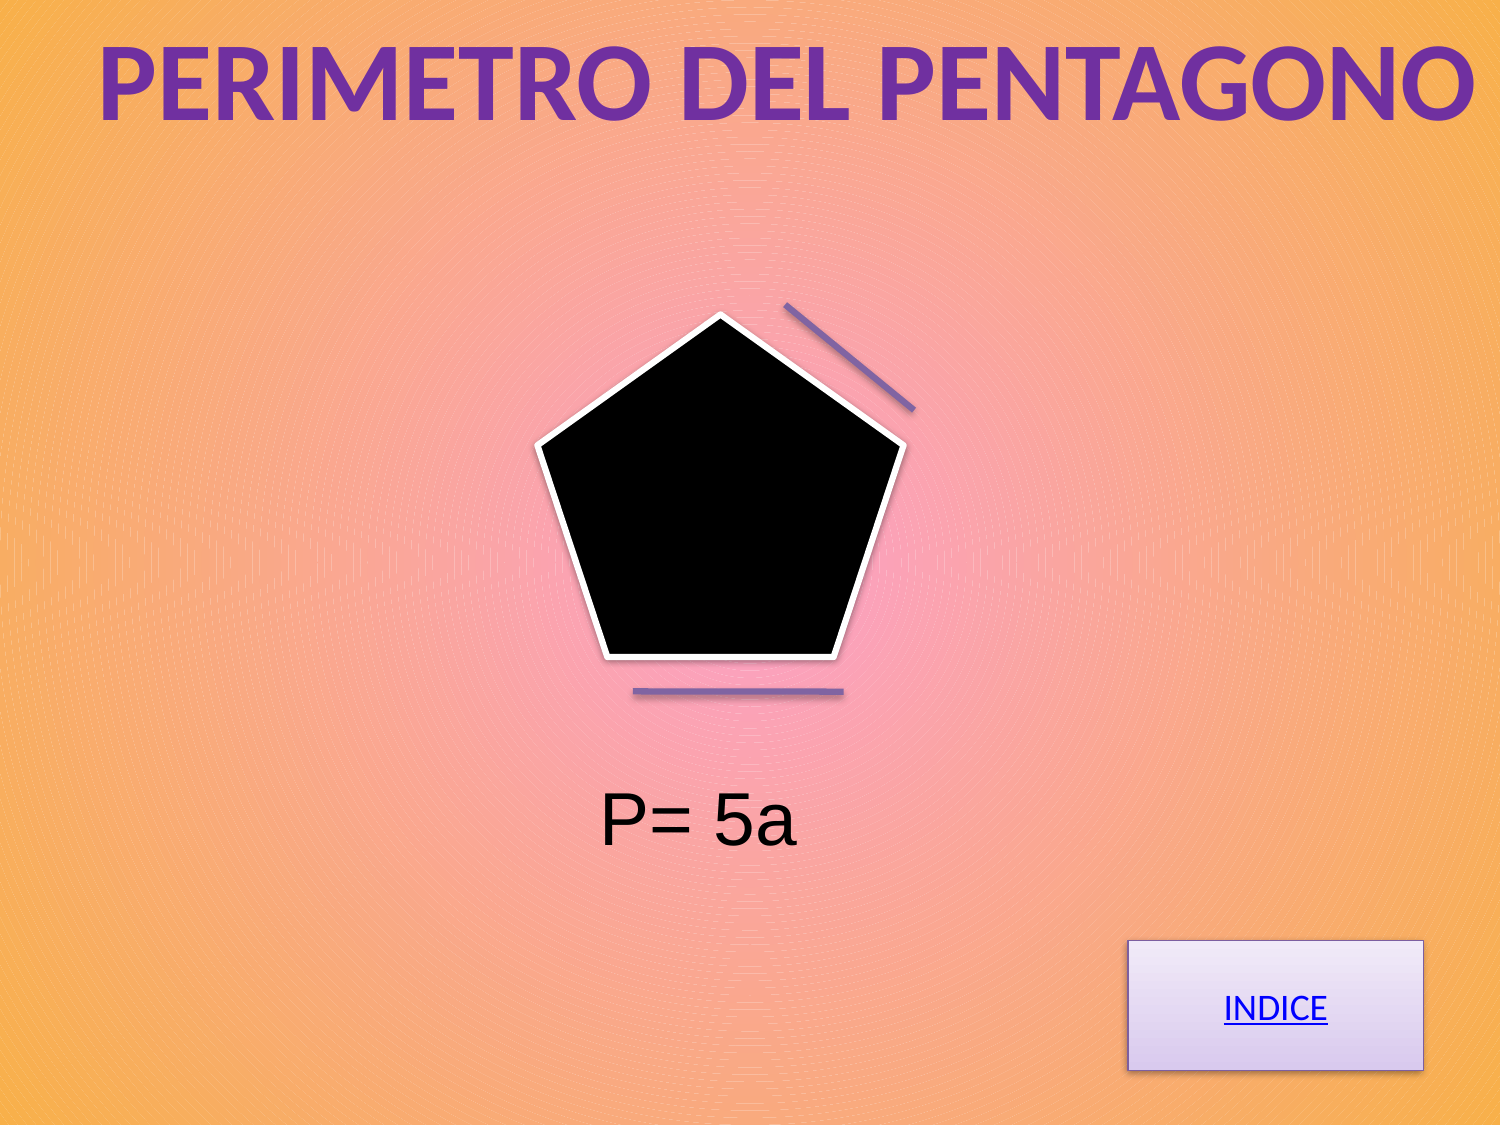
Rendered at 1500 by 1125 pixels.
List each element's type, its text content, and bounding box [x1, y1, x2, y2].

text_box [534, 311, 907, 661]
text_box P= 5a [584, 763, 869, 868]
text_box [784, 304, 915, 411]
text_box INDICE [1127, 940, 1424, 1071]
text_box PERIMETRO DEL PENTAGONO [82, 0, 1493, 150]
